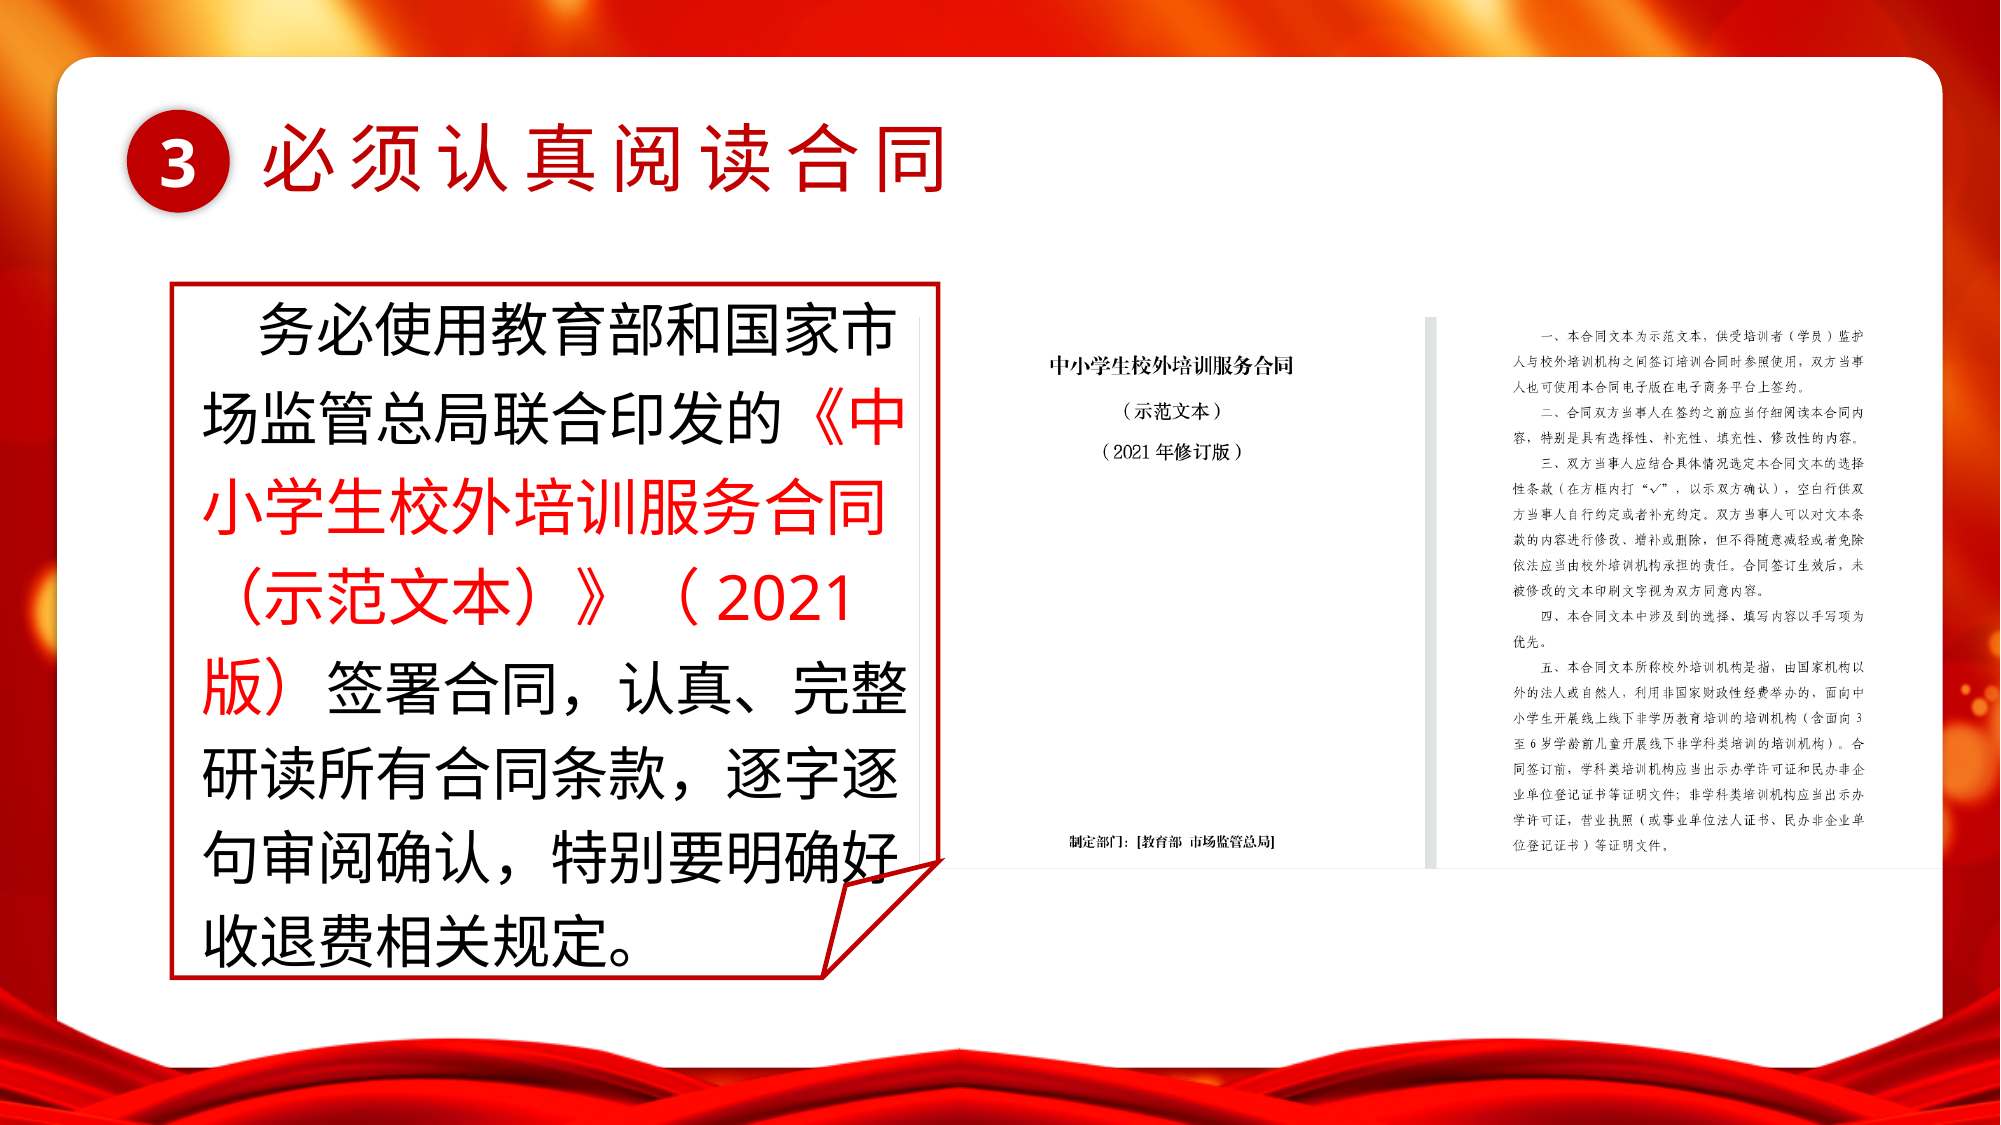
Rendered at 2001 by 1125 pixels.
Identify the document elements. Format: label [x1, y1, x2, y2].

text_box [126, 103, 986, 213]
text_box [171, 271, 939, 984]
picture [0, 0, 2000, 1125]
